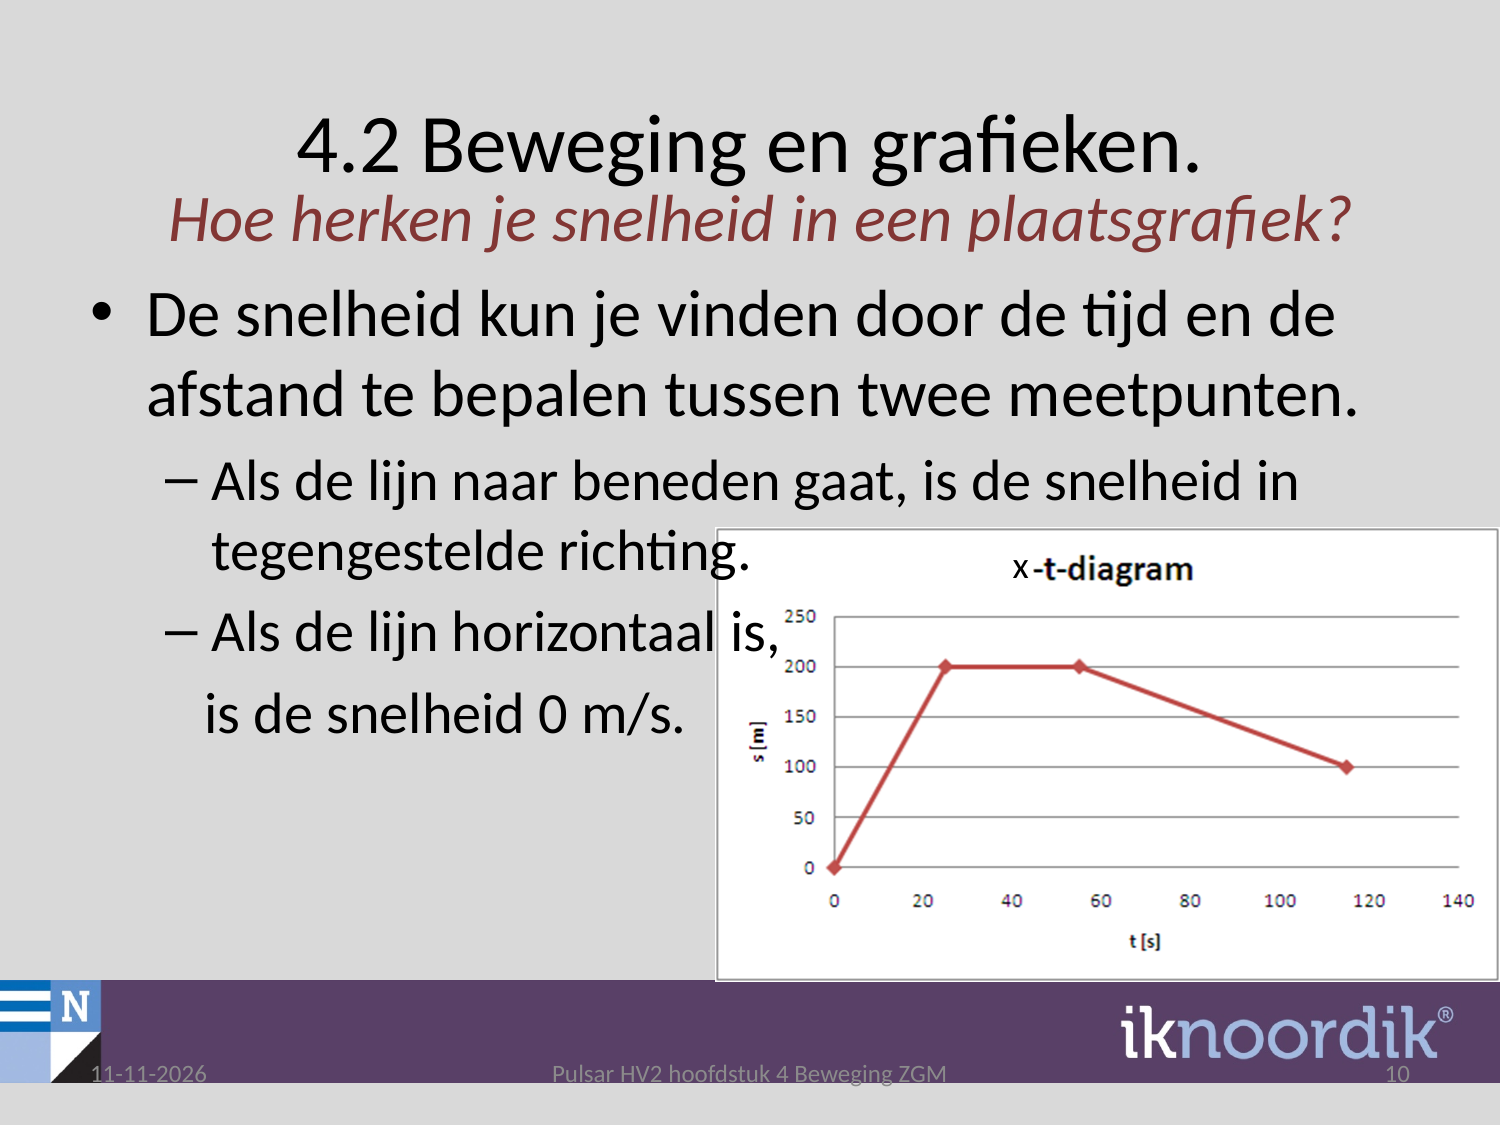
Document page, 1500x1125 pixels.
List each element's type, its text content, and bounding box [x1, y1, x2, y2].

footer Pulsar HV2 hoofdstuk 4 Beweging ZGM [512, 1042, 988, 1103]
picture [0, 526, 1500, 1083]
title 4.2 Beweging en grafieken. [74, 44, 1426, 233]
list De snelheid kun je vinden door de tijd en de afstand te bepalen tussen twee meetpunten. Als de lijn naar beneden gaat, is de snelheid in tegengestelde richting. Als de lijn horizontaal is, is de snelheid 0 m/s. [74, 262, 1426, 1006]
text_box Hoe herken je snelheid in een plaatsgrafiek? [153, 166, 1376, 262]
slide_number 10 [1074, 1042, 1425, 1103]
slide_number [75, 1042, 425, 1103]
